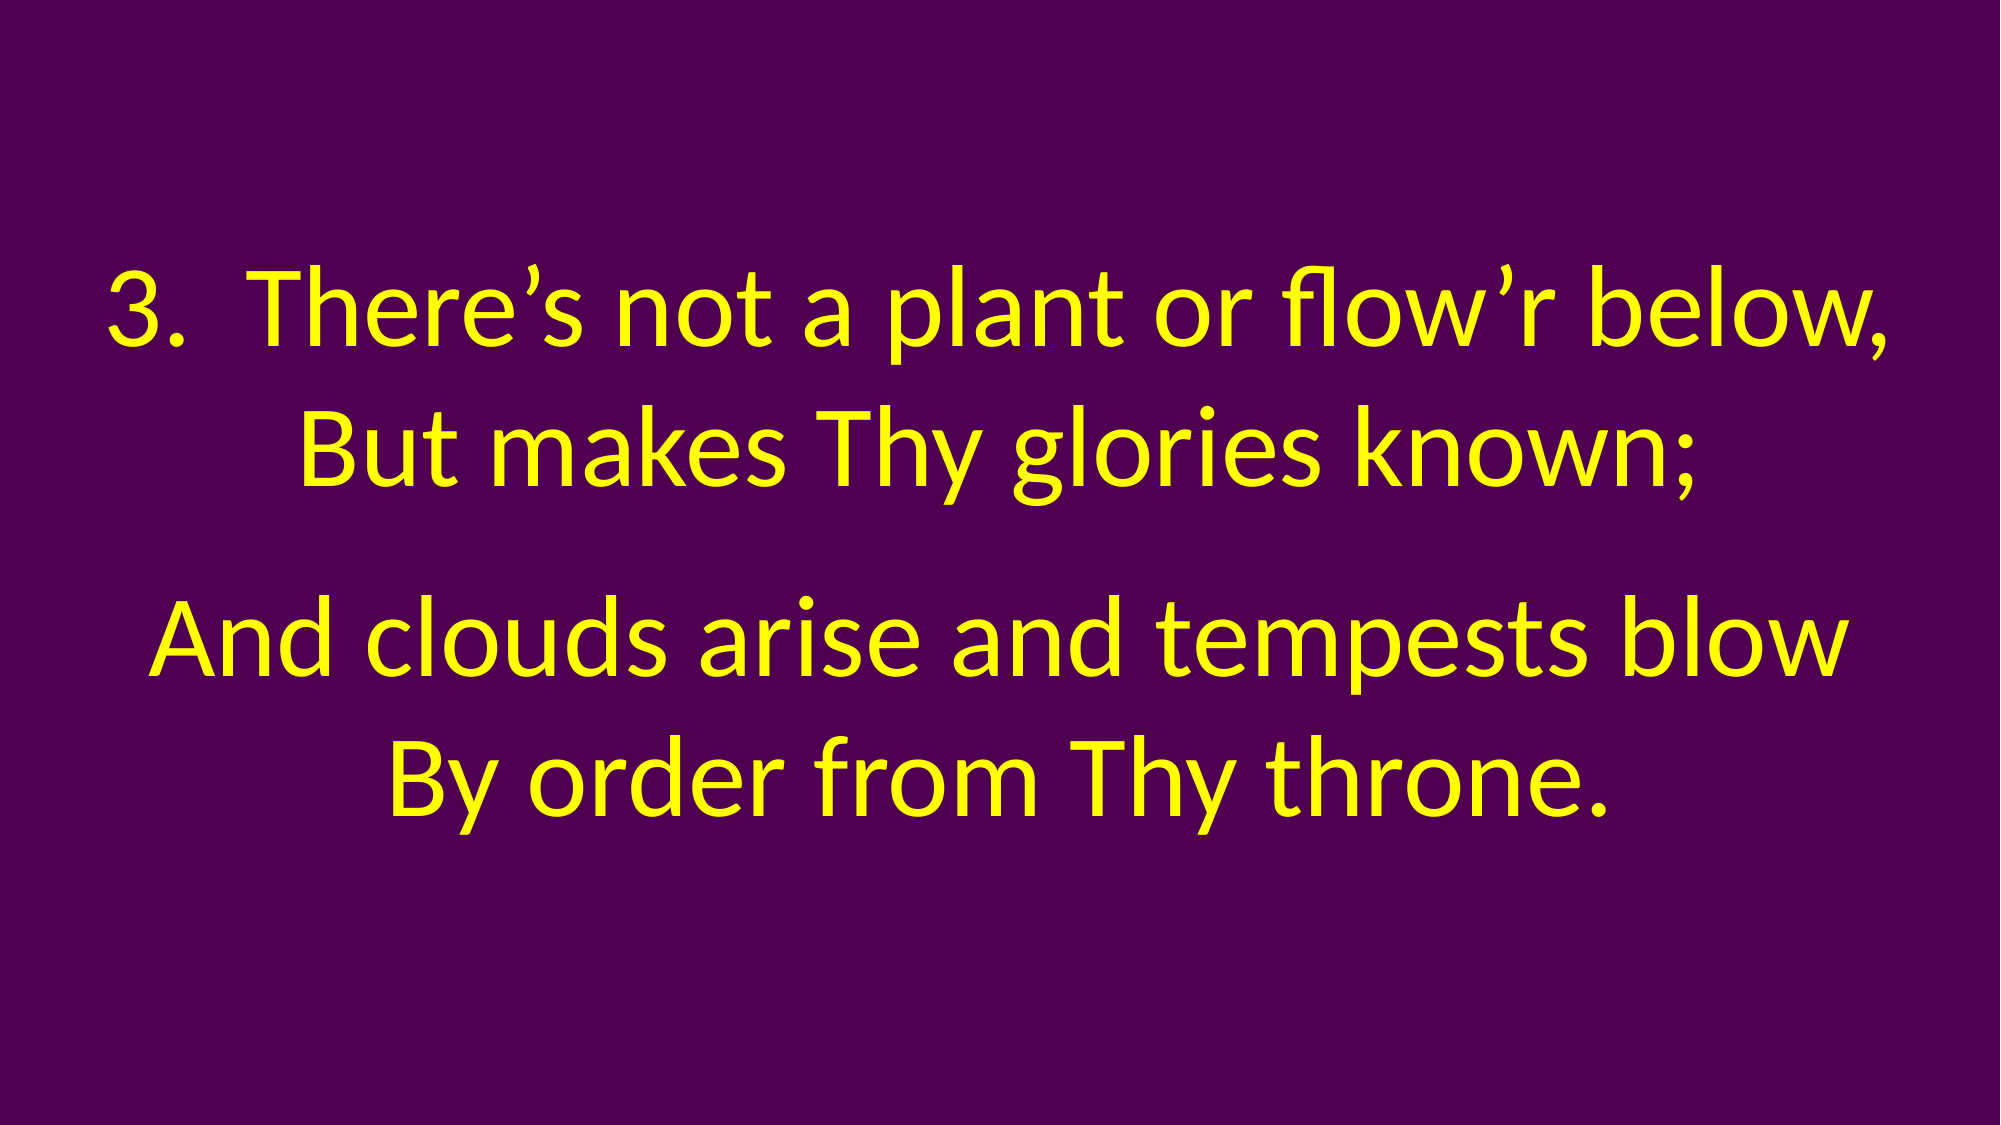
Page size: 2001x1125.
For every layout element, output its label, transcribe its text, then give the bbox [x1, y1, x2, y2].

text_box 3. There’s not a plant or flow’r below, But makes Thy glories known; And clouds arise and tempests blow By order from Thy throne. [0, 222, 2000, 848]
